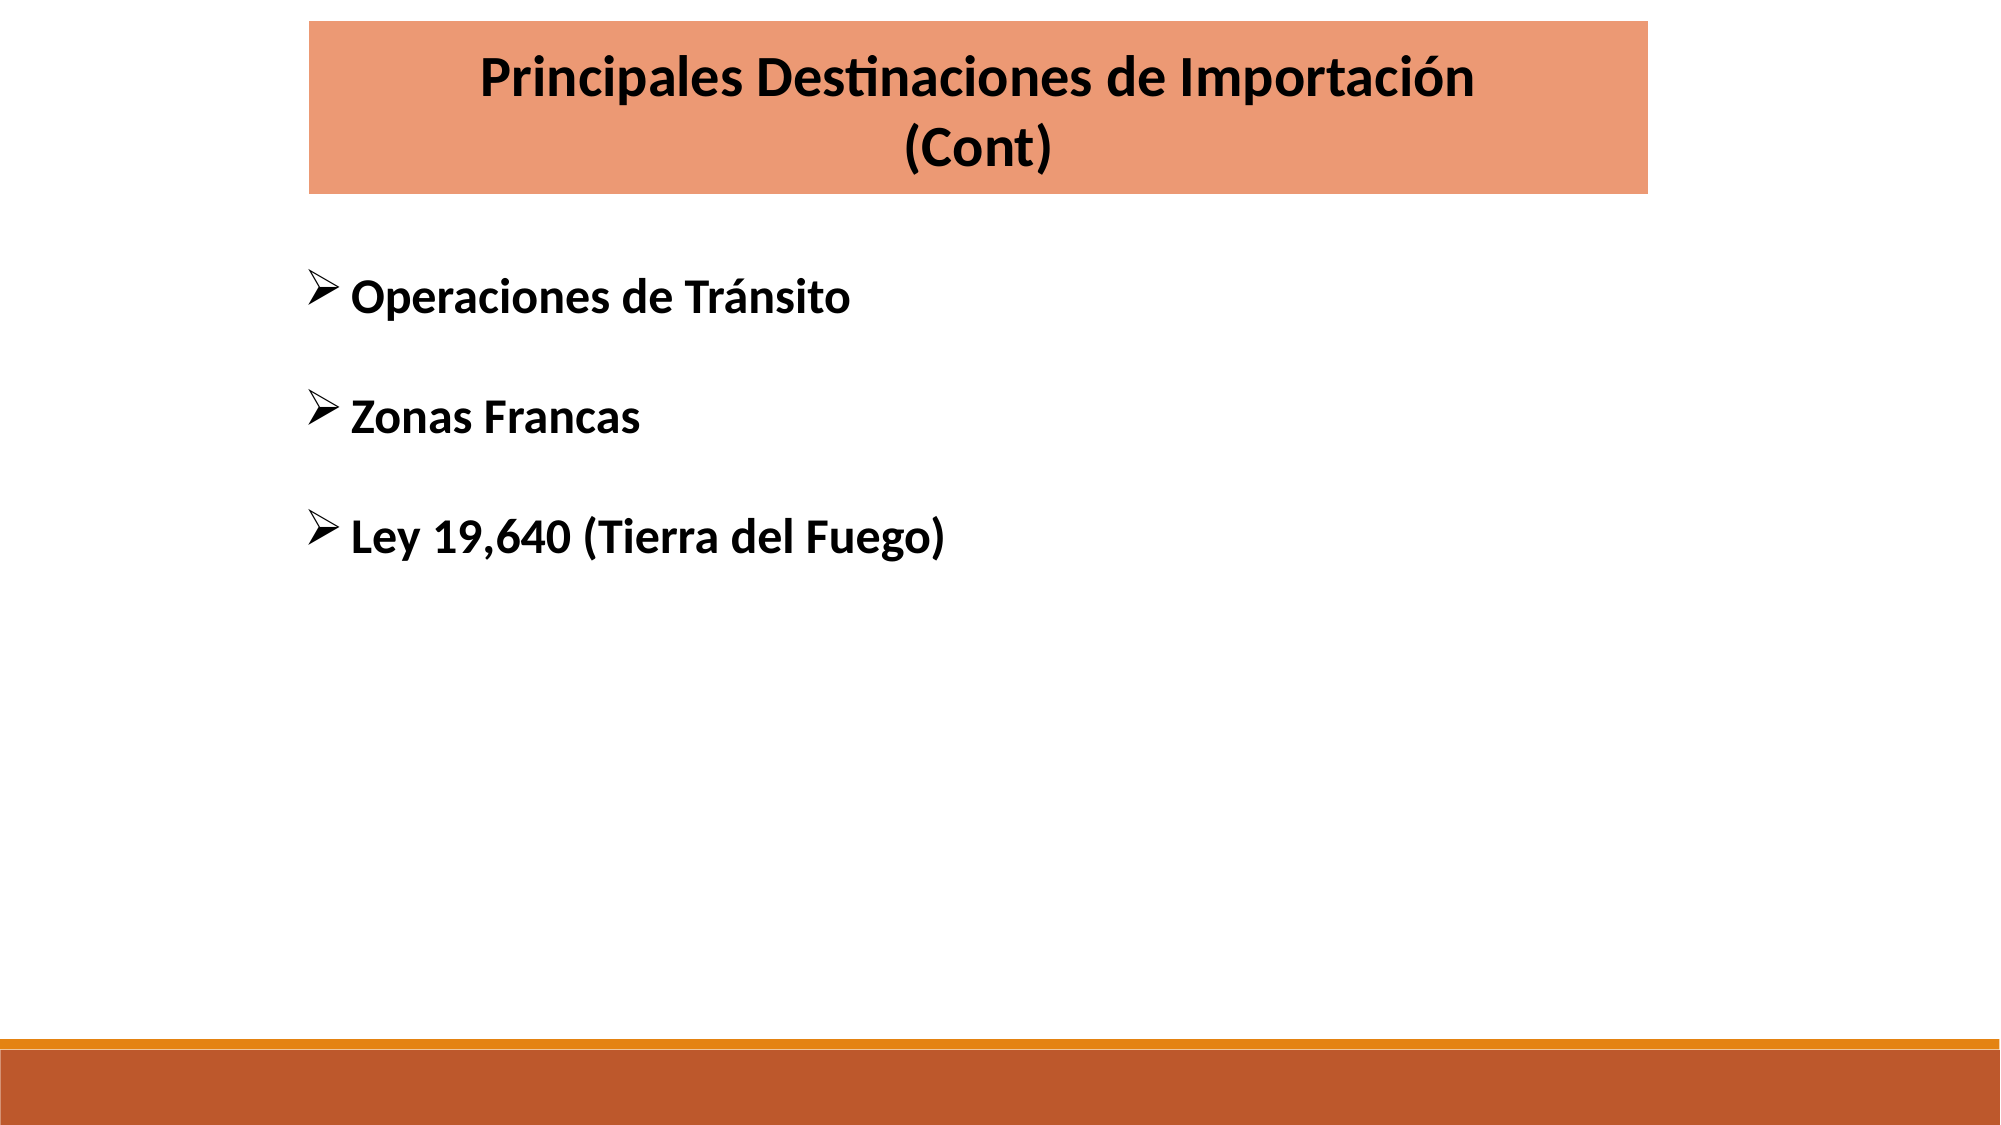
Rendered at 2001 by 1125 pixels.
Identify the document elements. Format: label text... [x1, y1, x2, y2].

text_box Principales Destinaciones de Importación (Cont) [305, 17, 1652, 196]
text_box Operaciones de Tránsito Zonas Francas Ley 19,640 (Tierra del Fuego) [289, 196, 1719, 656]
